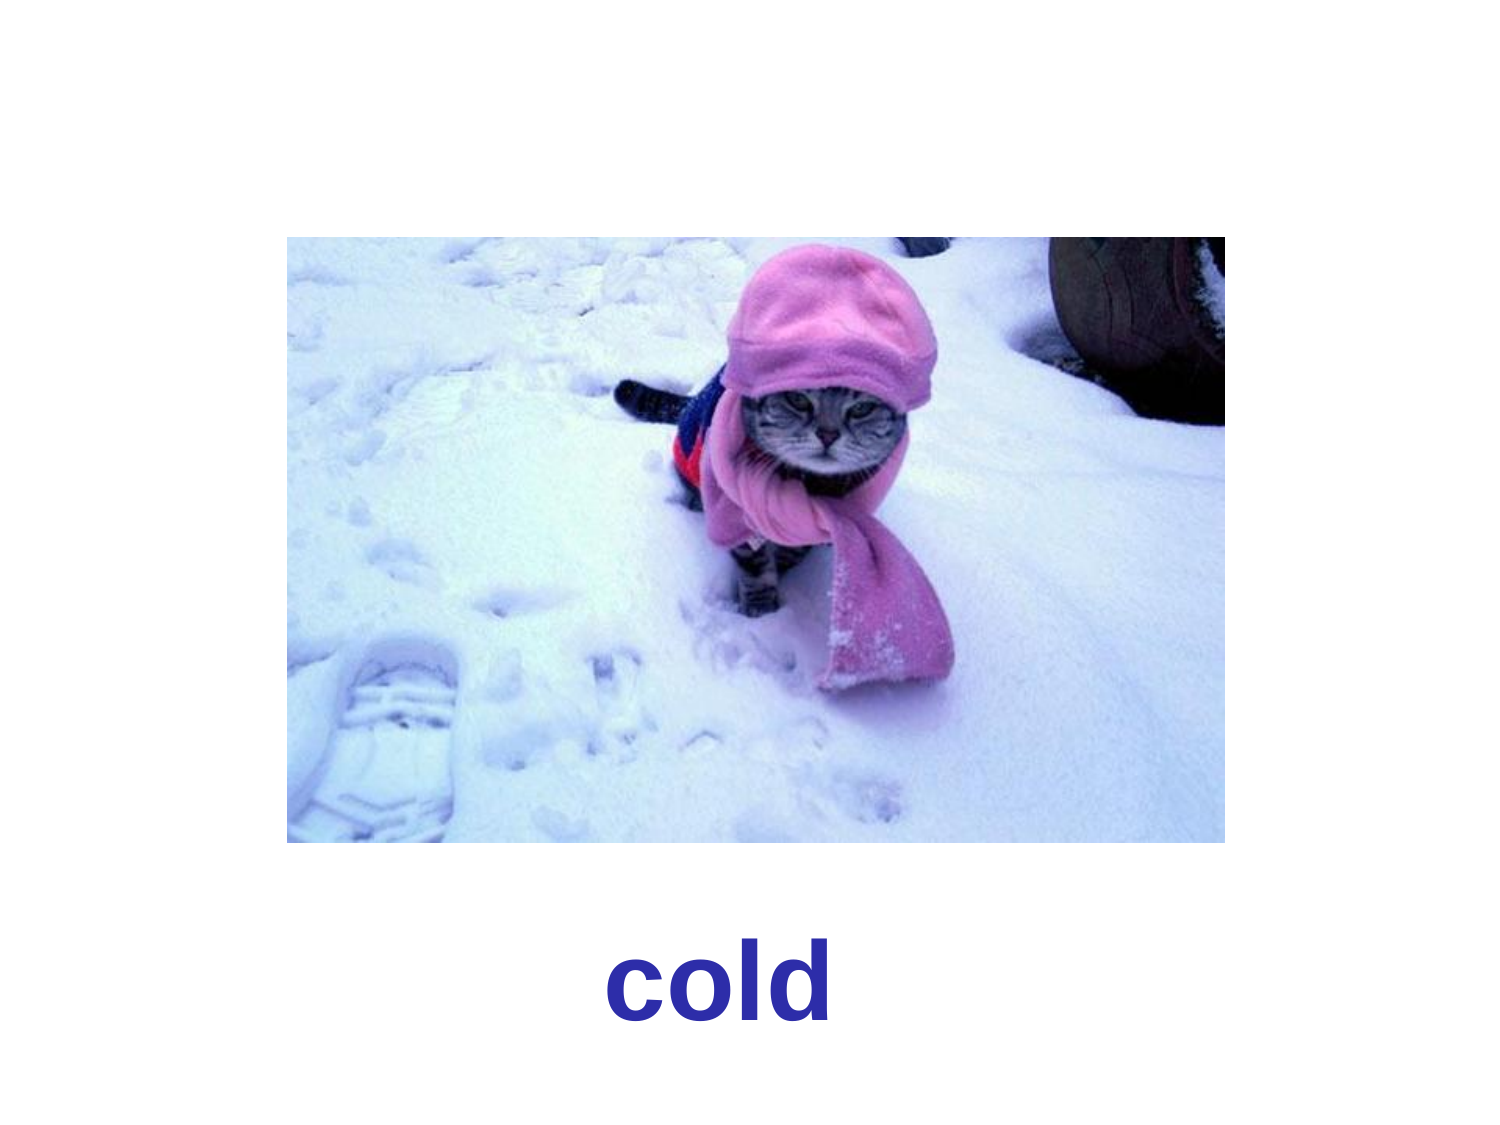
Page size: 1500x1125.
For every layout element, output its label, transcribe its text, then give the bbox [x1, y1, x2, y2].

text_box cold [588, 899, 850, 1050]
picture [287, 237, 1226, 843]
